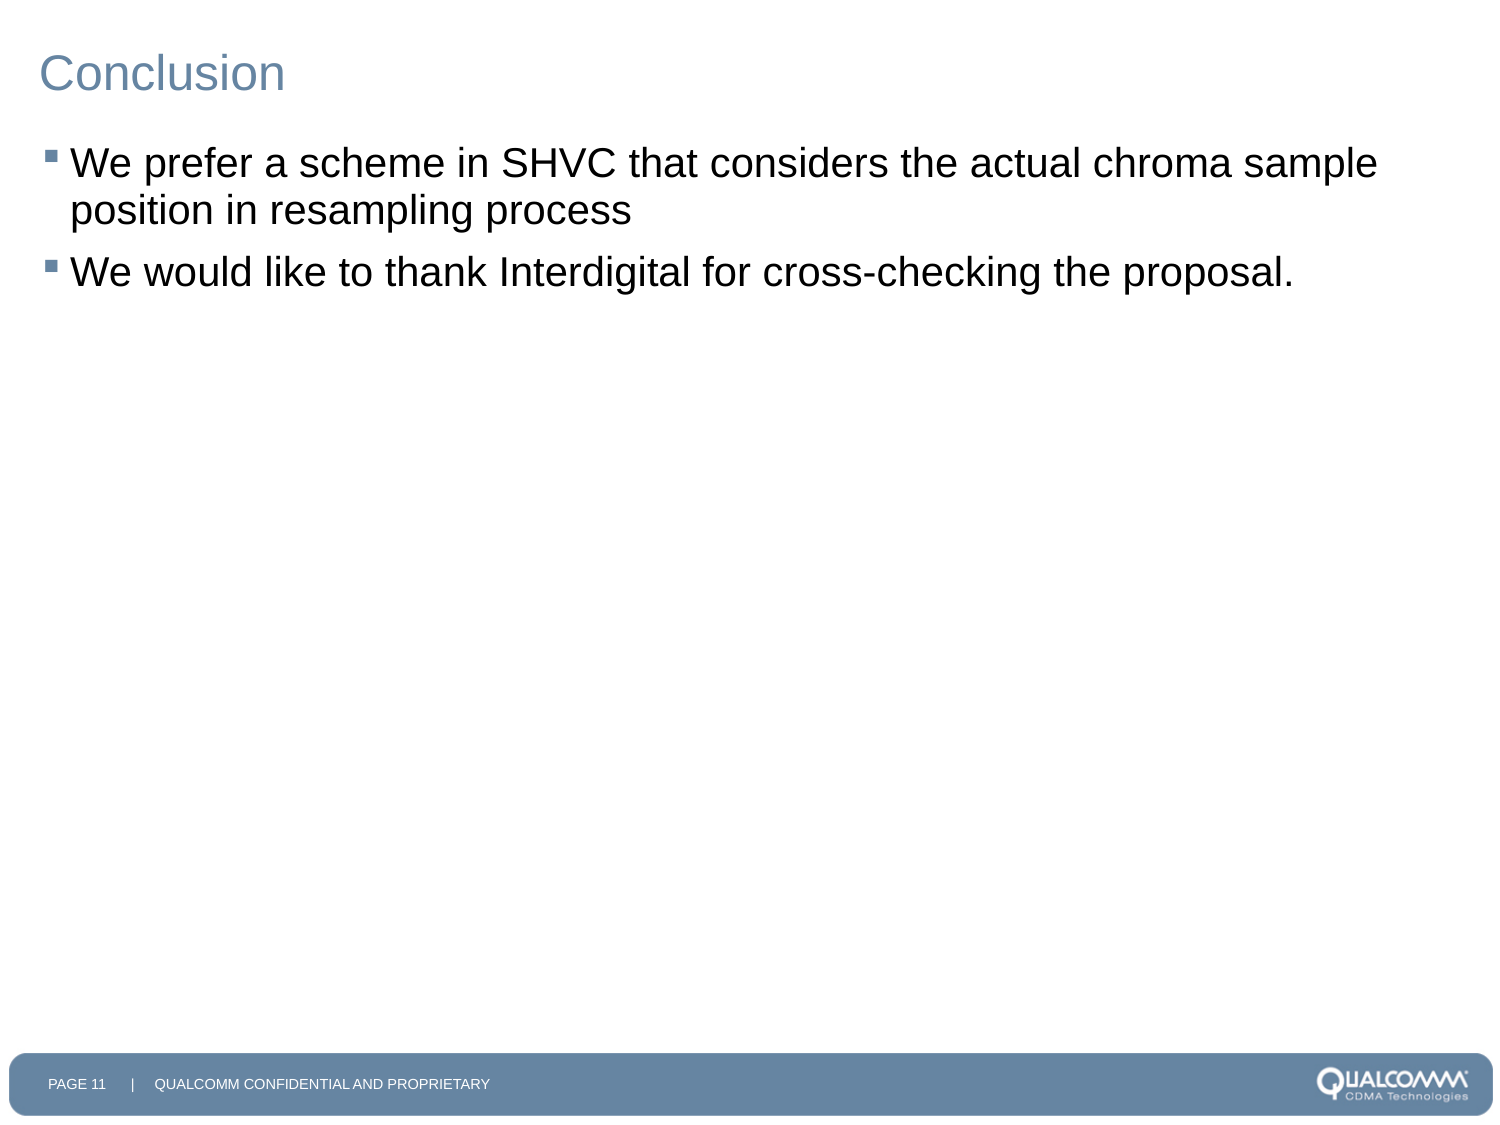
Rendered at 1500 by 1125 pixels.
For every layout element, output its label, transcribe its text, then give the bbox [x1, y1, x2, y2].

title Conclusion [23, 44, 1457, 138]
picture [0, 1048, 1500, 1125]
list We prefer a scheme in SHVC that considers the actual chroma sample position in resampling process We would like to thank Interdigital for cross-checking the proposal. [26, 131, 1457, 1004]
